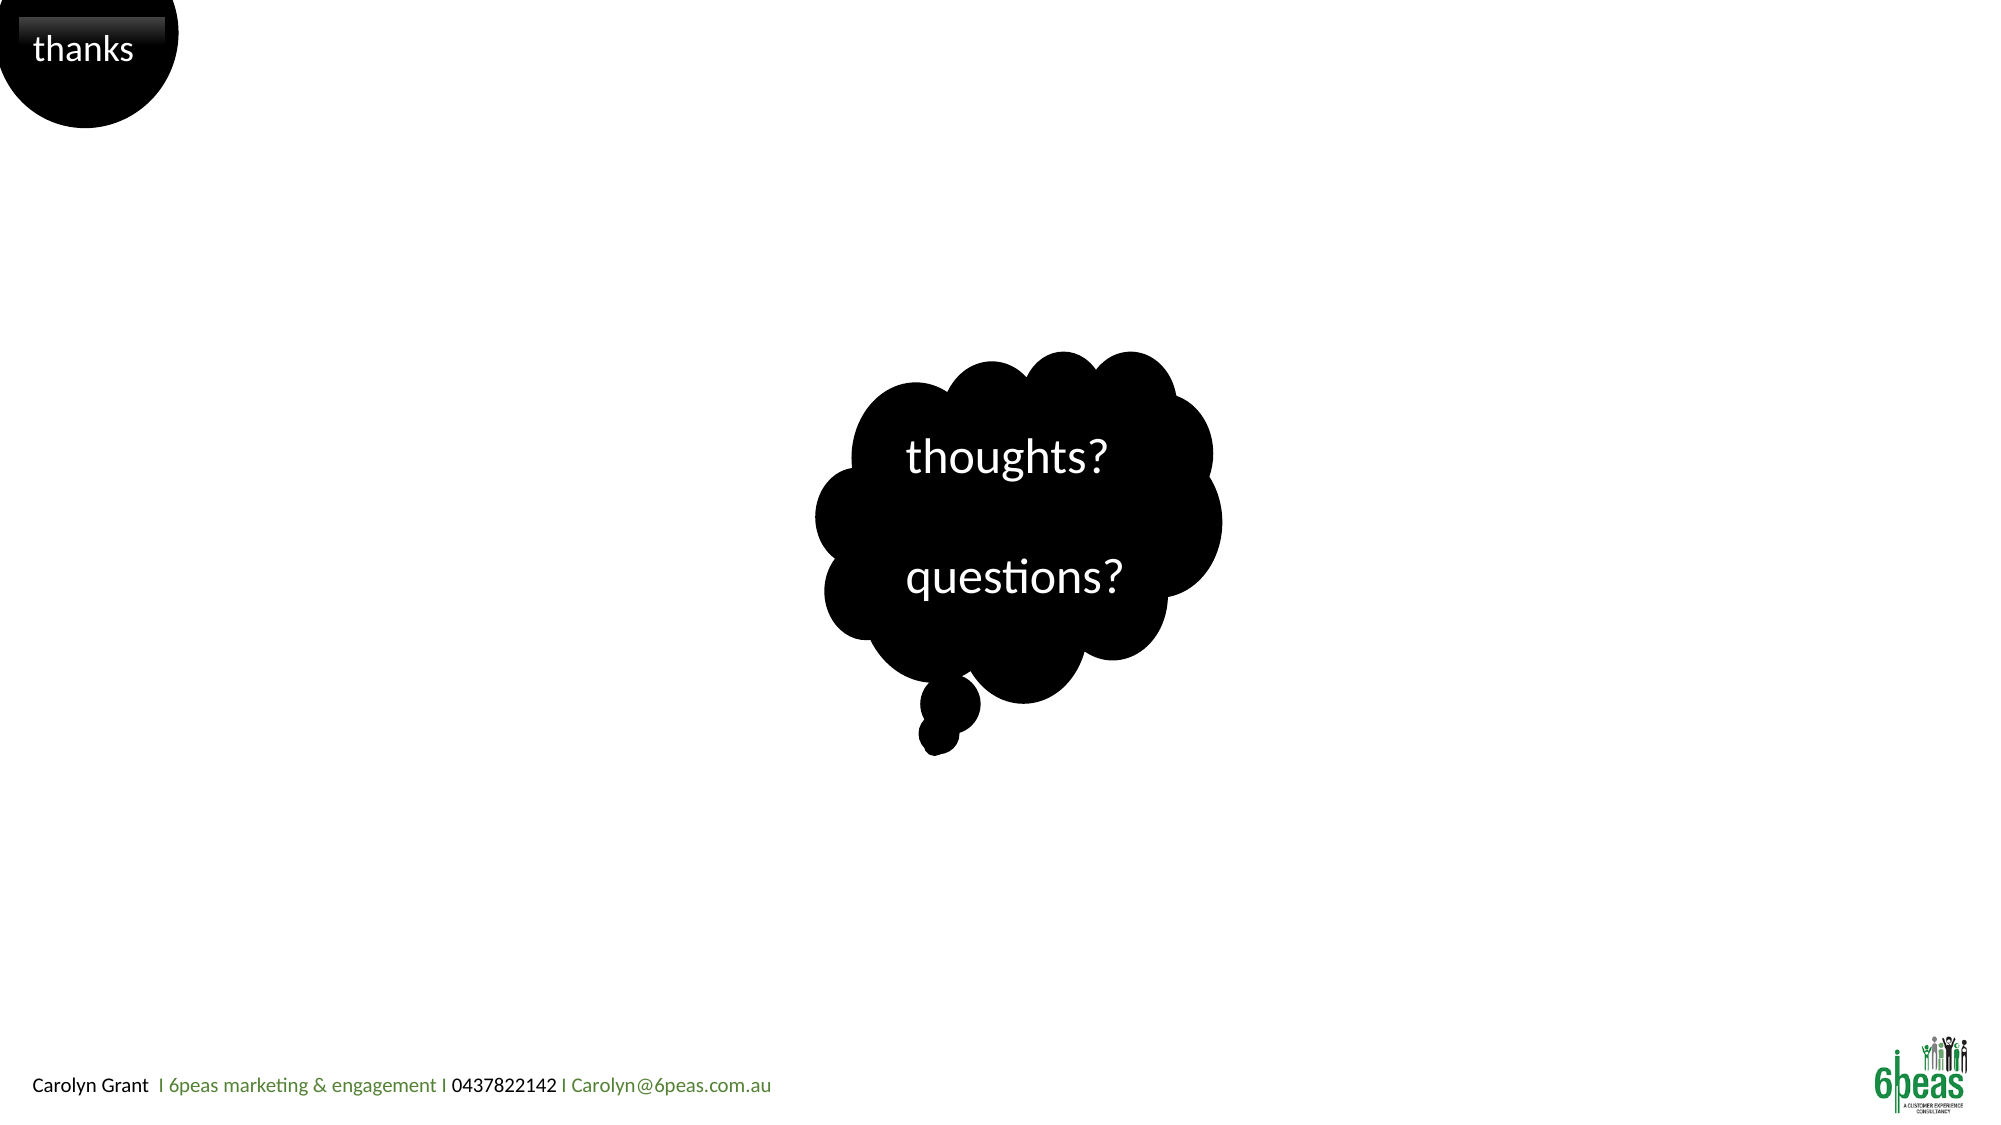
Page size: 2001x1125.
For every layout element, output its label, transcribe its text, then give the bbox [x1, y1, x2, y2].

text_box thanks [18, 16, 166, 77]
picture [1875, 1036, 1967, 1116]
text_box [815, 351, 1203, 757]
text_box thoughts? questions? [890, 416, 1222, 612]
text_box Carolyn Grant I 6peas marketing & engagement I 0437822142 I Carolyn@6peas.com.au [18, 1064, 825, 1105]
text_box [0, 0, 179, 129]
